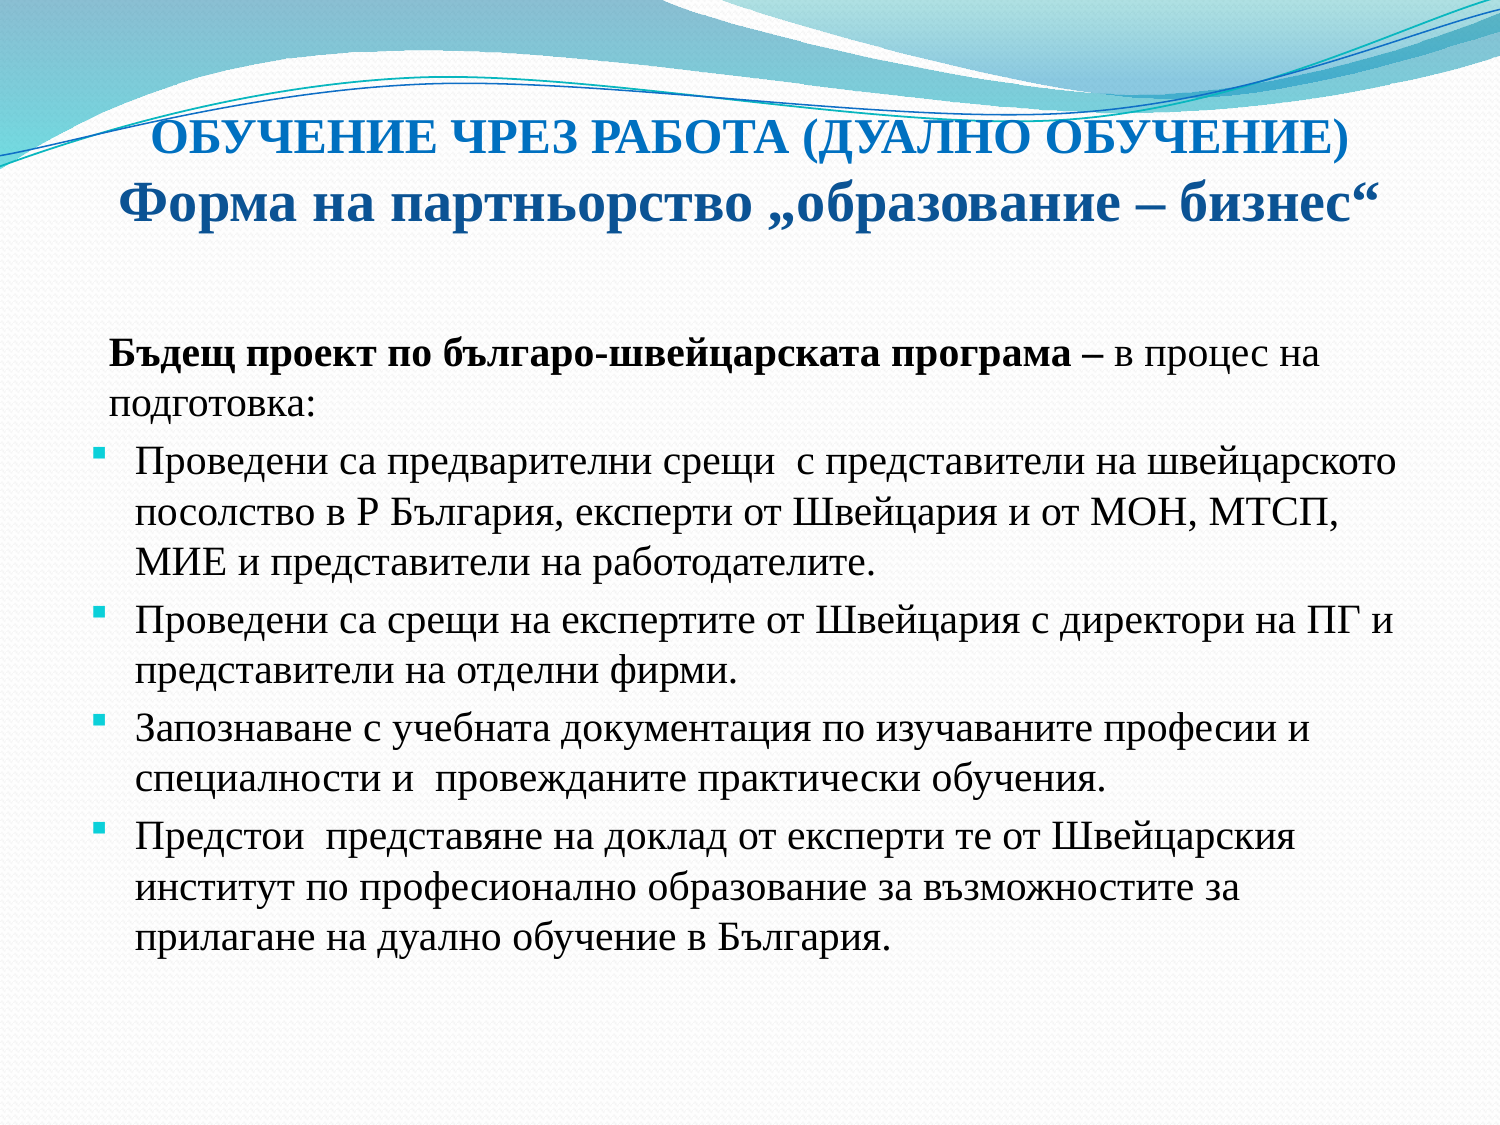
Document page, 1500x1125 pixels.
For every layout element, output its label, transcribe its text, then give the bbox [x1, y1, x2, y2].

list Бъдещ проект по българо-швейцарската програма – в процес на подготовка: Проведени са предварителни срещи с представители на швейцарското посолство в Р България, експерти от Швейцария и от МОН, МТСП, МИЕ и представители на работодателите. Проведени са срещи на експертите от Швейцария с директори на ПГ и представители на отделни фирми. Запознаване с учебната документация по изучаваните професии и специалности и провежданите практически обучения. Предстои представяне на доклад от експерти те от Швейцарския институт по професионално образование за възможностите за прилагане на дуално обучение в България. [74, 317, 1426, 1038]
title ОБУЧЕНИЕ ЧРЕЗ РАБОТА (ДУАЛНО ОБУЧЕНИЕ) Форма на партньорство „образование – бизнес“ [74, 196, 1426, 304]
